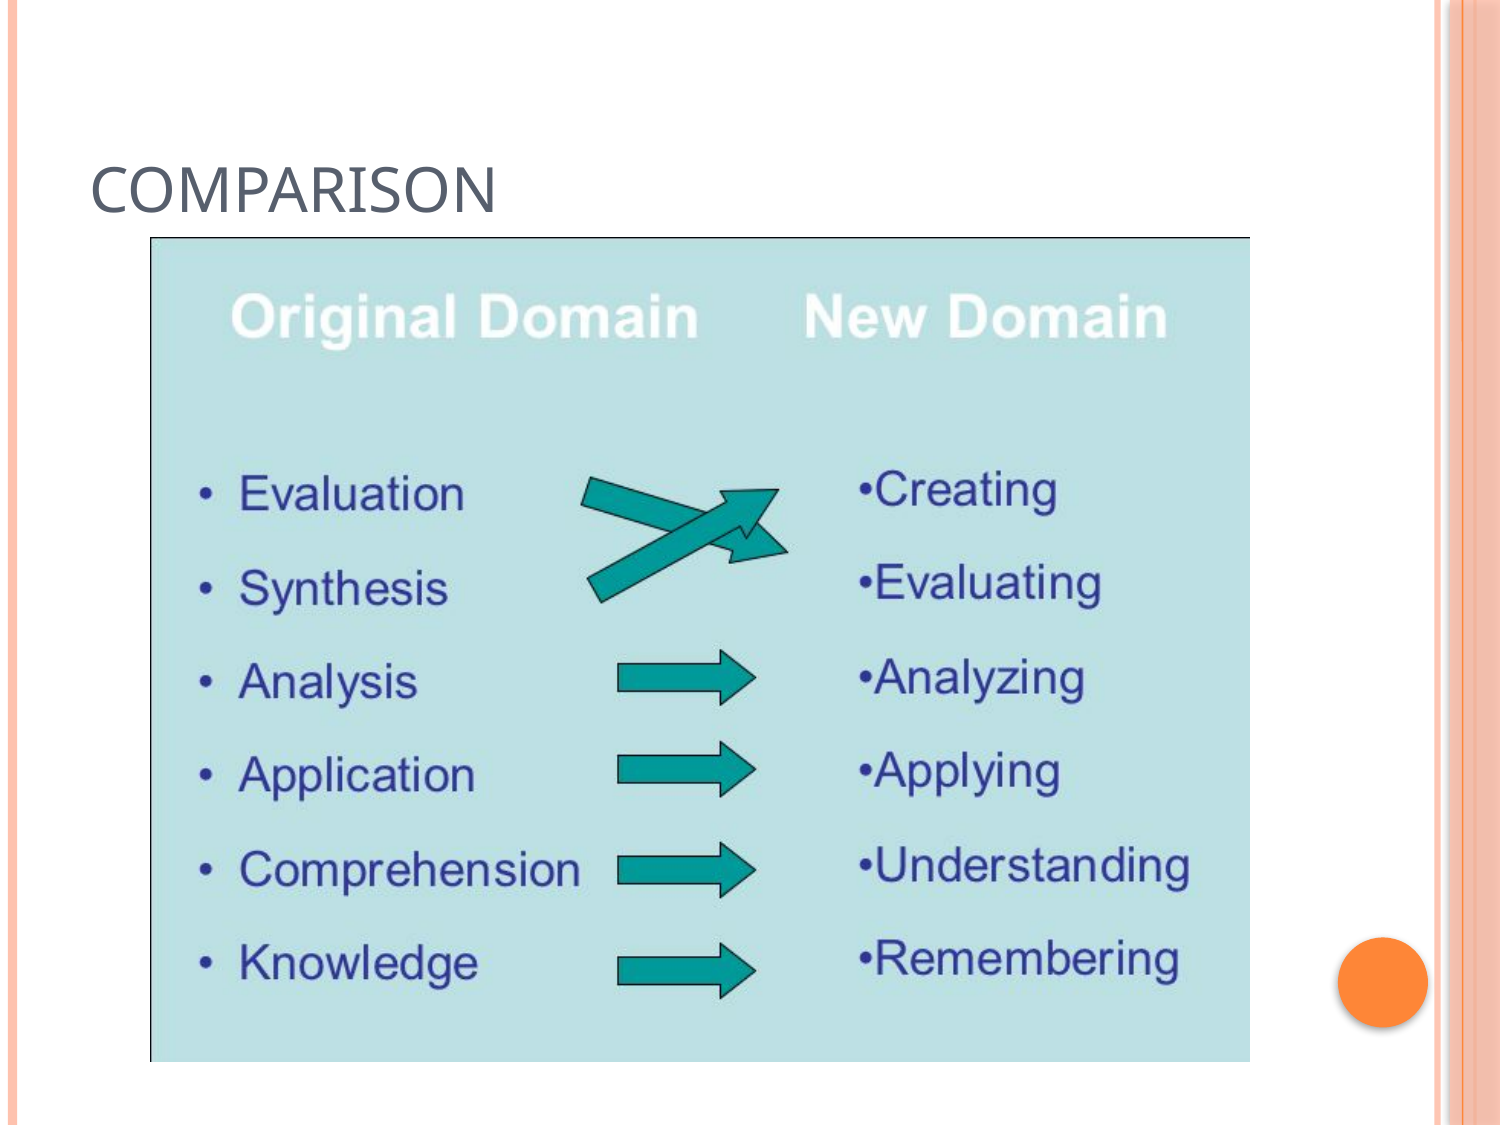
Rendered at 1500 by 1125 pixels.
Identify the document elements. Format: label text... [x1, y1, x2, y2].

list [149, 236, 1250, 1063]
title Comparison [75, 45, 1300, 233]
